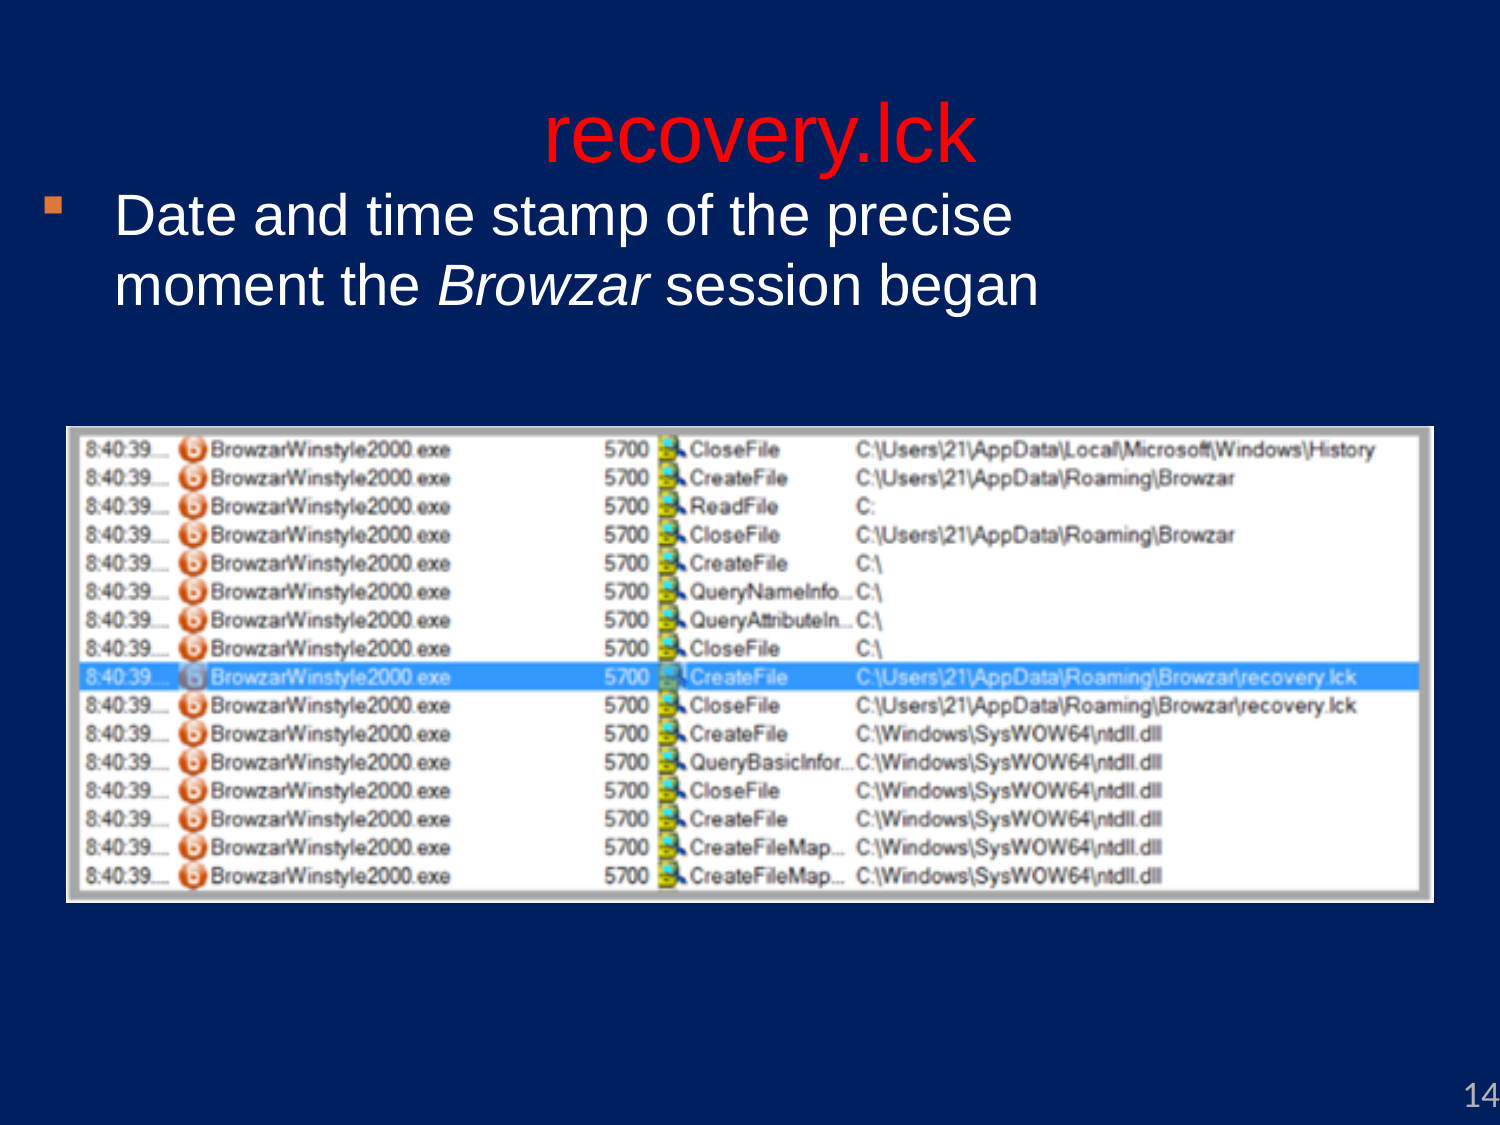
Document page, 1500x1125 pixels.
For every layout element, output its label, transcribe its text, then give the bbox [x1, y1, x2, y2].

text_box Date and time stamp of the precise moment the Browzar session began [37, 177, 1226, 318]
title recovery.lck [44, 53, 1456, 267]
slide_number 14 [1437, 1069, 1500, 1125]
picture [65, 425, 1435, 903]
